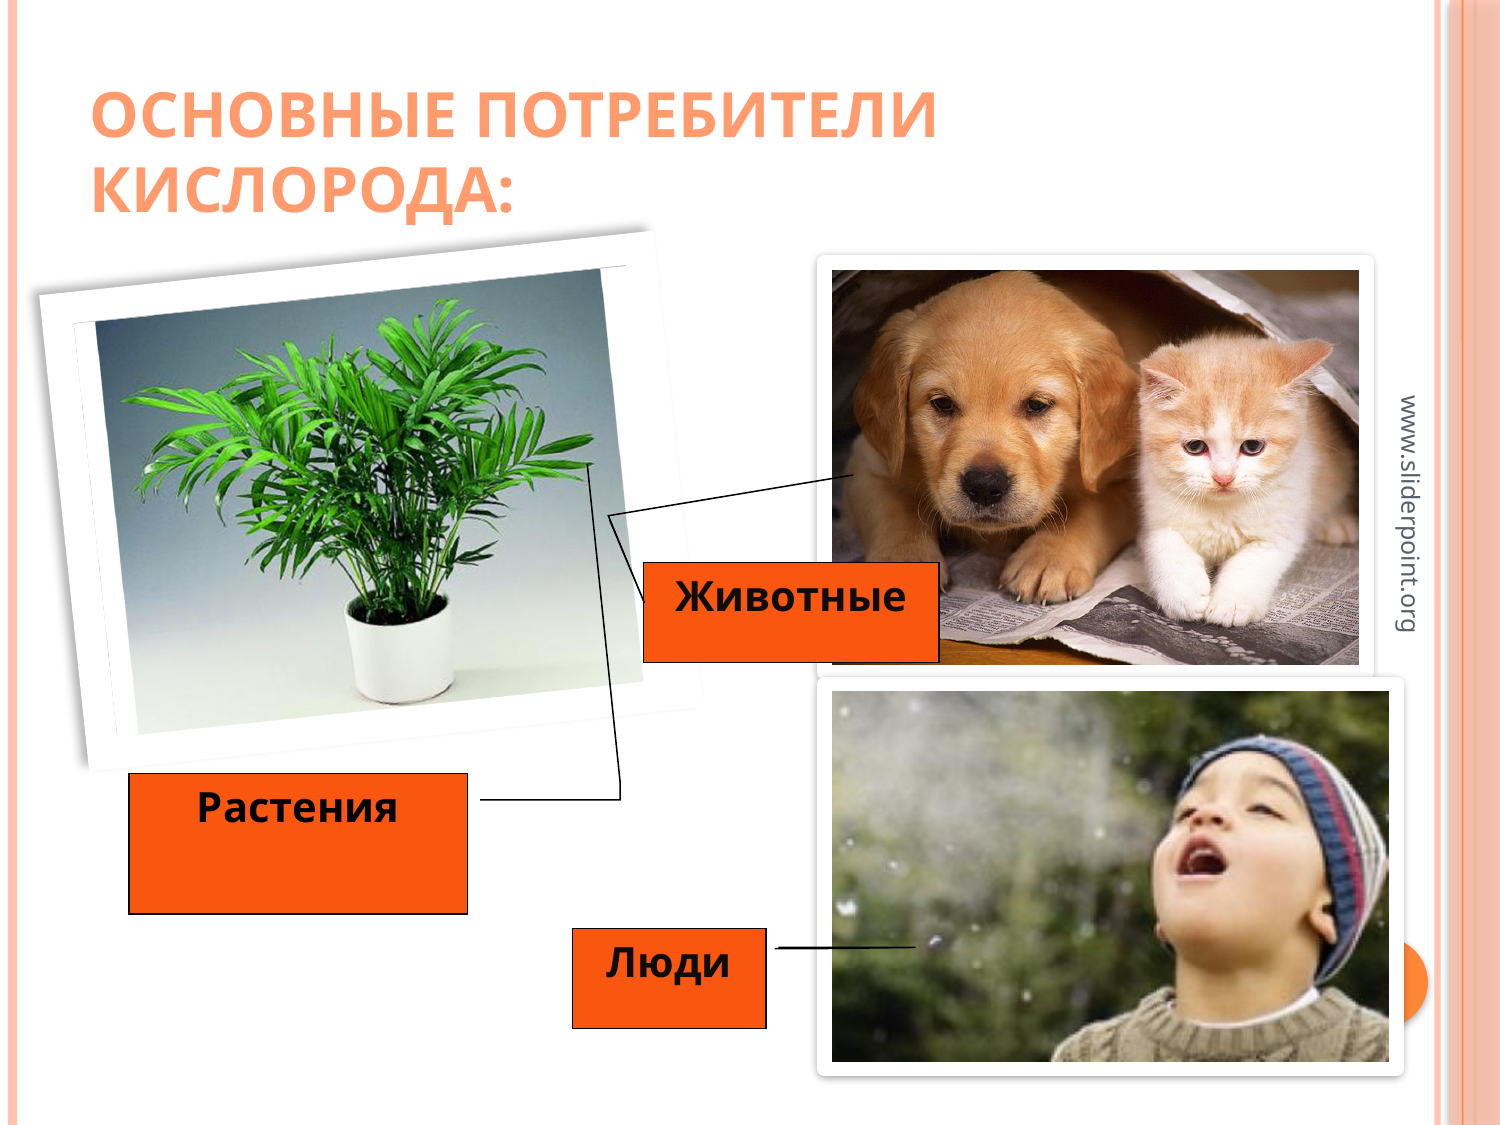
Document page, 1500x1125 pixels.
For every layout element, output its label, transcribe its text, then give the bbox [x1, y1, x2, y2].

picture [831, 690, 1390, 1063]
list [831, 268, 1360, 666]
text_box Животные [656, 562, 825, 663]
title Основные потребители кислорода: [75, 45, 1300, 233]
picture [74, 267, 668, 736]
text_box Люди [572, 928, 766, 1029]
text_box Растения [128, 773, 468, 915]
footer www.sliderpoint.org [1379, 380, 1440, 906]
